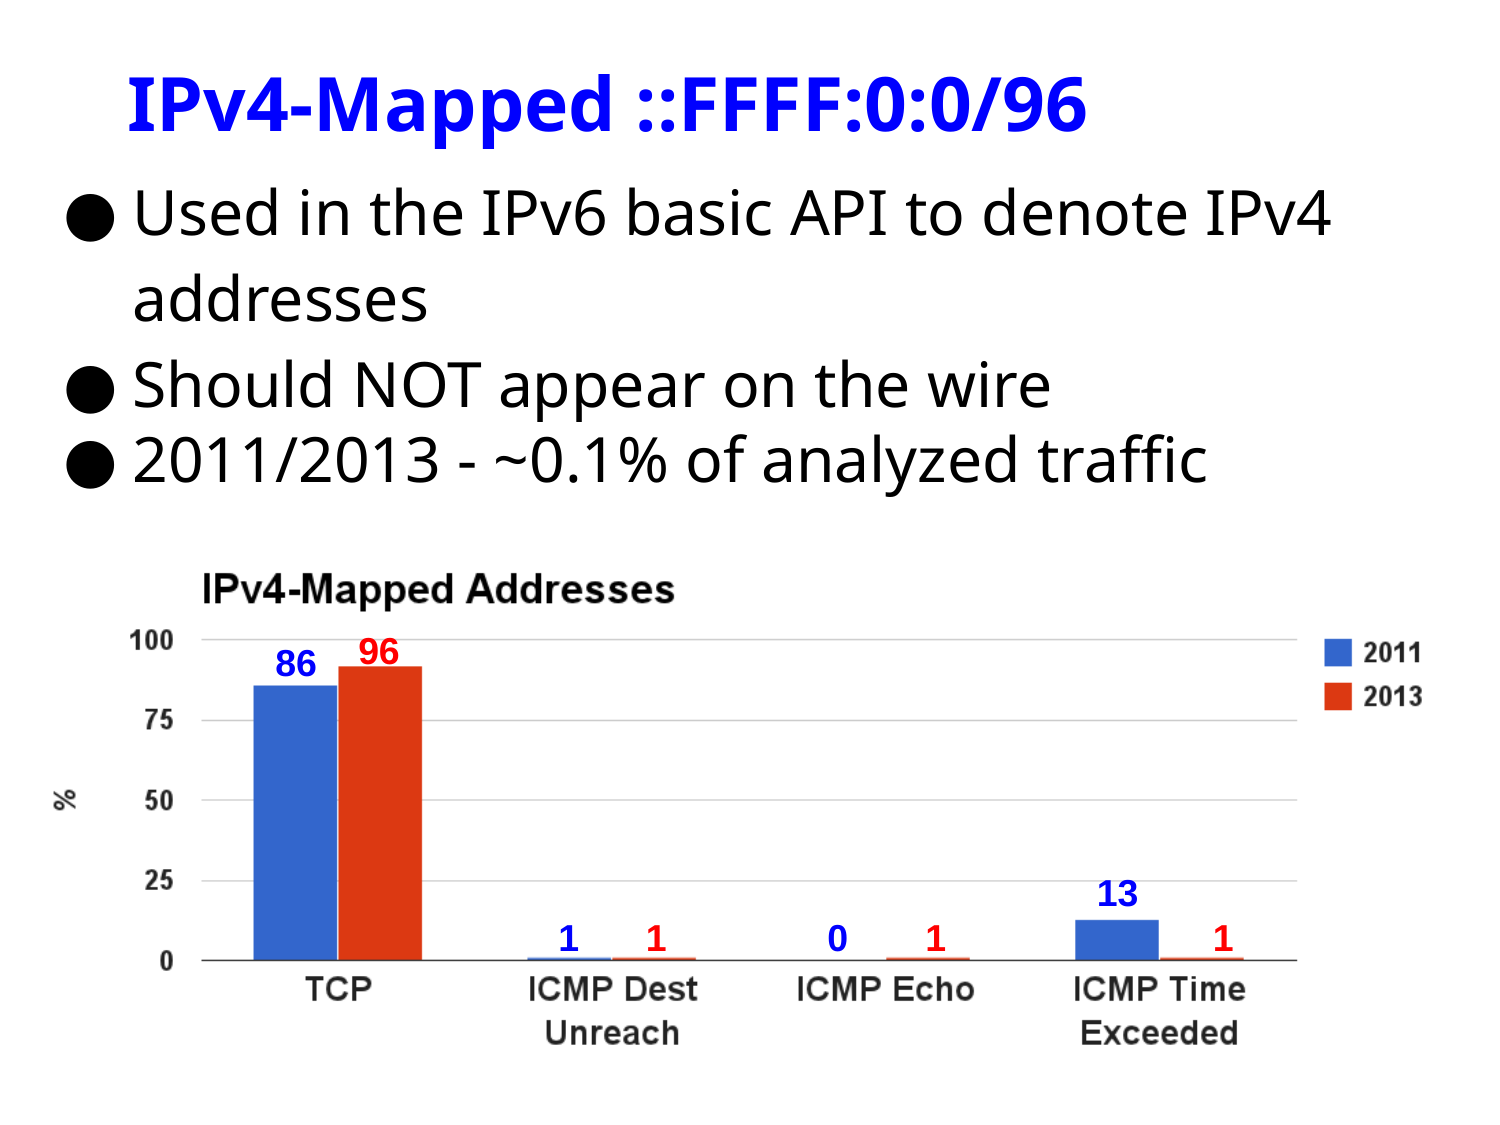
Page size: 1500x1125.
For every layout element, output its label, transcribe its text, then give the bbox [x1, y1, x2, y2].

text_box 0 [812, 899, 910, 954]
text_box 1 [1197, 899, 1327, 954]
text_box 1 [630, 899, 760, 954]
text_box Used in the IPv6 basic API to denote IPv4 addresses Should NOT appear on the wire 2011/2013 - ~0.1% of analyzed traffic [42, 146, 1425, 506]
title IPv4-Mapped ::FFFF:0:0/96 [75, 45, 1425, 146]
text_box 13 [1081, 853, 1211, 908]
text_box 1 [543, 899, 630, 954]
text_box 1 [910, 899, 1040, 954]
text_box 96 [343, 611, 473, 666]
text_box 86 [260, 624, 390, 679]
text_box [0, 539, 1500, 1060]
